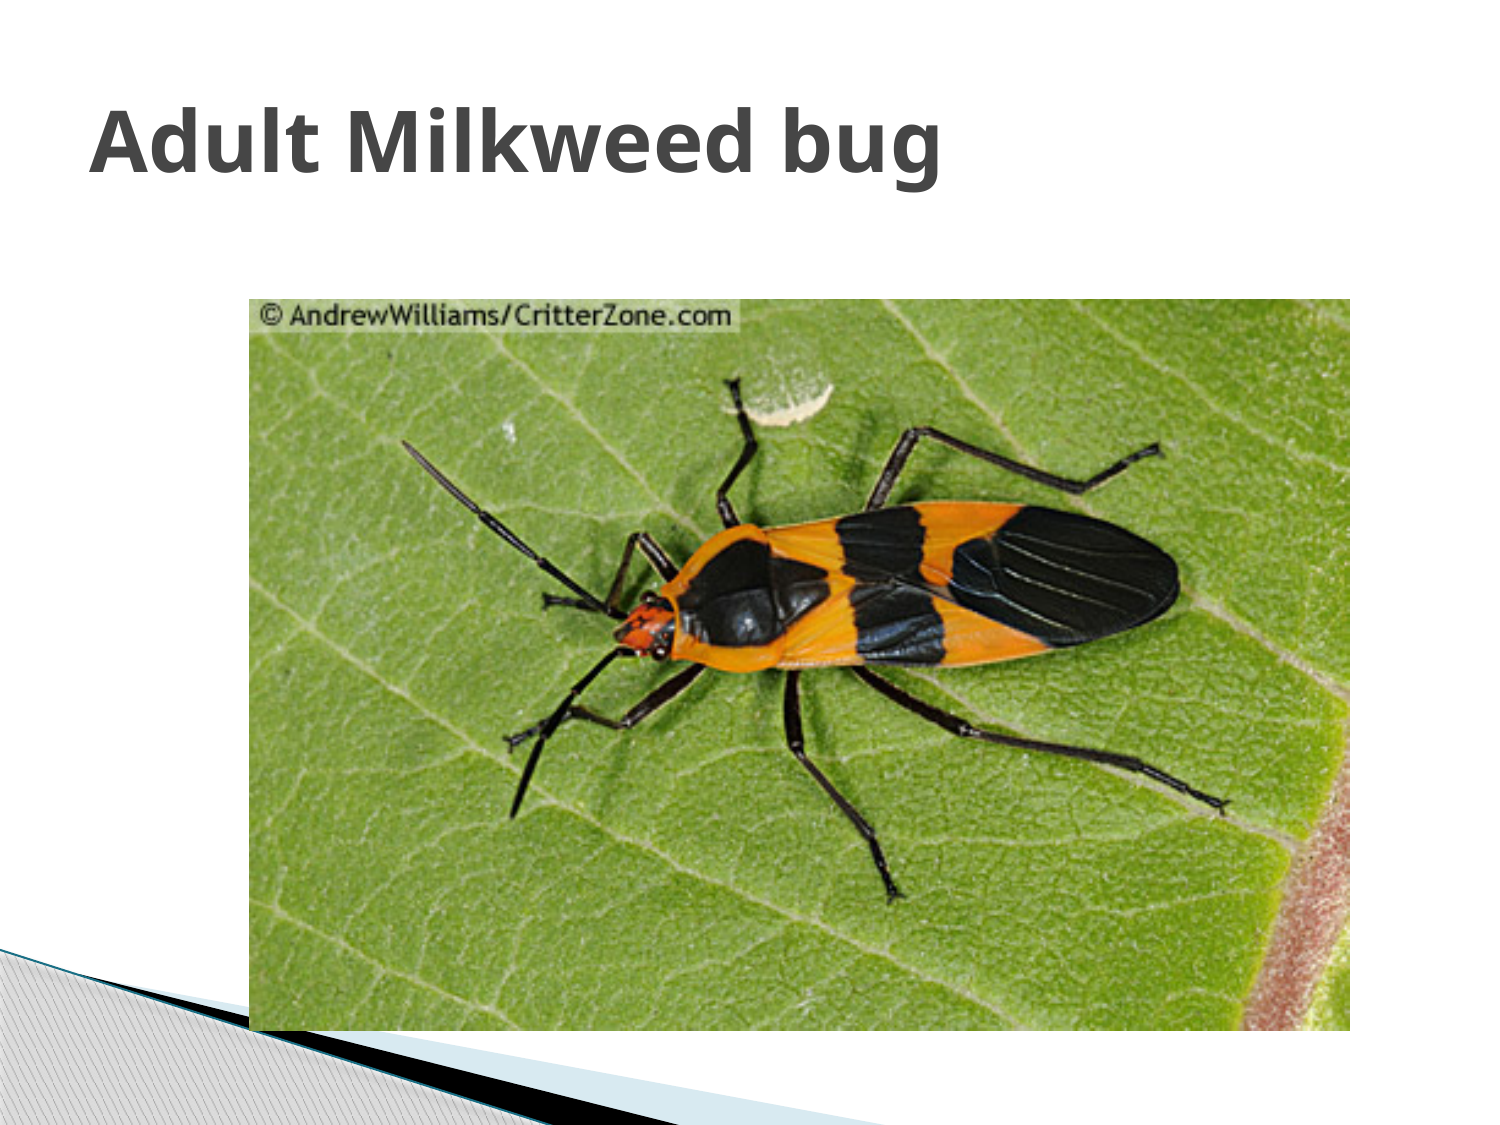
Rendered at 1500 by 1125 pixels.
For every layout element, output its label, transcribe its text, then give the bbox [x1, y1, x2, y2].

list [249, 299, 1351, 1032]
title Adult Milkweed bug [75, 45, 1425, 233]
